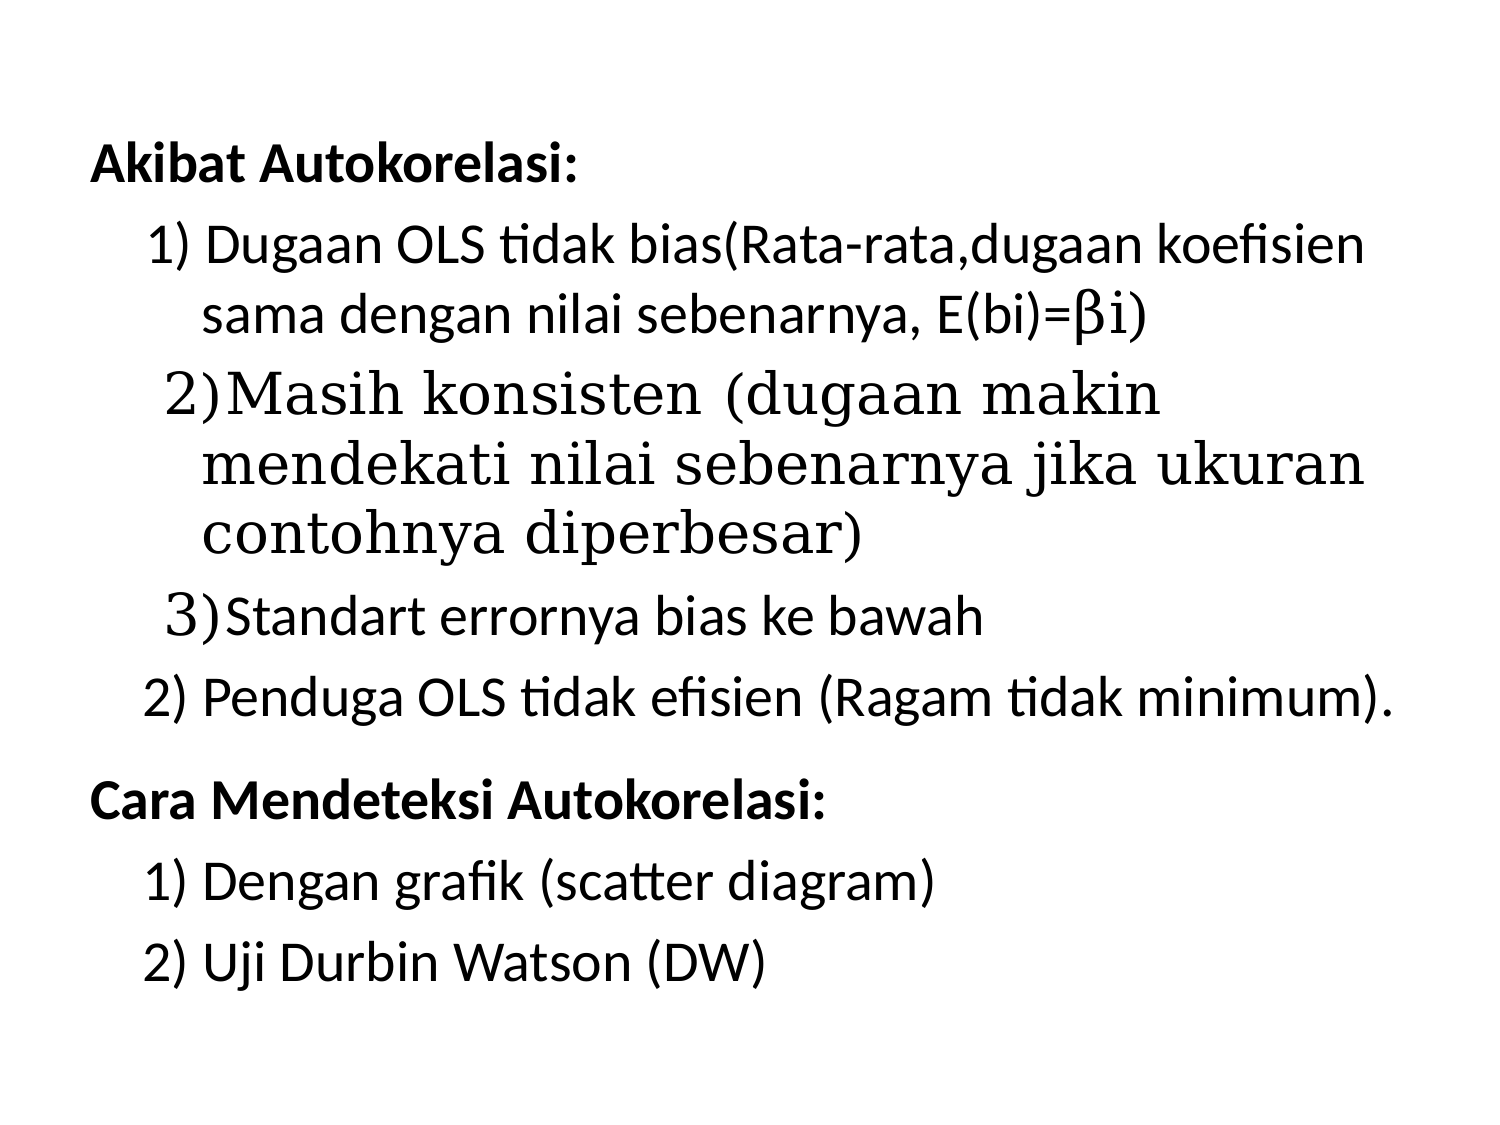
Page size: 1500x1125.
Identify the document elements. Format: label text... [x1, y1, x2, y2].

list Akibat Autokorelasi: 1) Dugaan OLS tidak bias(Rata-rata,dugaan koefisien sama dengan nilai sebenarnya, E(bi)=βi) 2)Masih konsisten (dugaan makin mendekati nilai sebenarnya jika ukuran contohnya diperbesar) 3)Standart errornya bias ke bawah 2) Penduga OLS tidak efisien (Ragam tidak minimum). Cara Mendeteksi Autokorelasi: 1) Dengan grafik (scatter diagram) 2) Uji Durbin Watson (DW) [75, 117, 1425, 1055]
